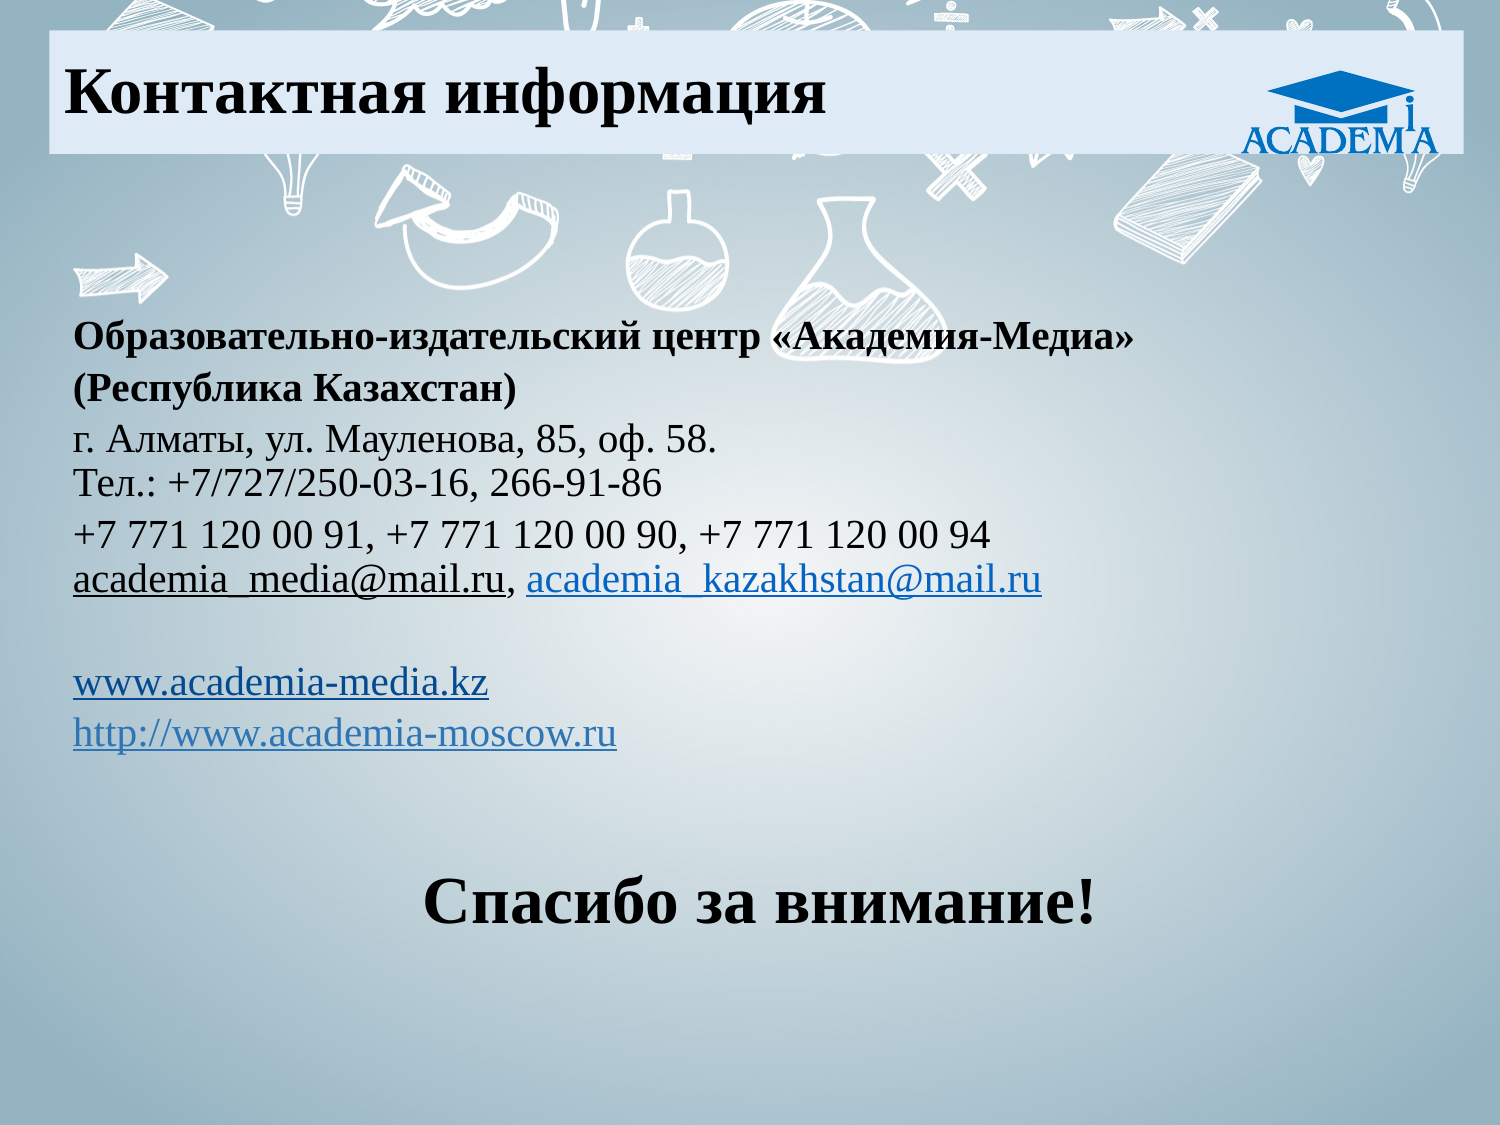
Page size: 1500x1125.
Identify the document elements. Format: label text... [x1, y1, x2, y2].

list Образовательно-издательский центр «Академия-Медиа» (Республика Казахстан) г. Алматы, ул. Мауленова, 85, оф. 58. Тел.: +7/727/250-03-16, 266-91-86 +7 771 120 00 91, +7 771 120 00 90, +7 771 120 00 94 academia_media@mail.ru, academia_kazakhstan@mail.ru www.academia-media.kz http://www.academia-moscow.ru Спасибо за внимание! [57, 250, 1464, 948]
picture [0, 0, 1500, 1125]
title Контактная информация [49, 30, 1464, 154]
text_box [1240, 70, 1439, 154]
